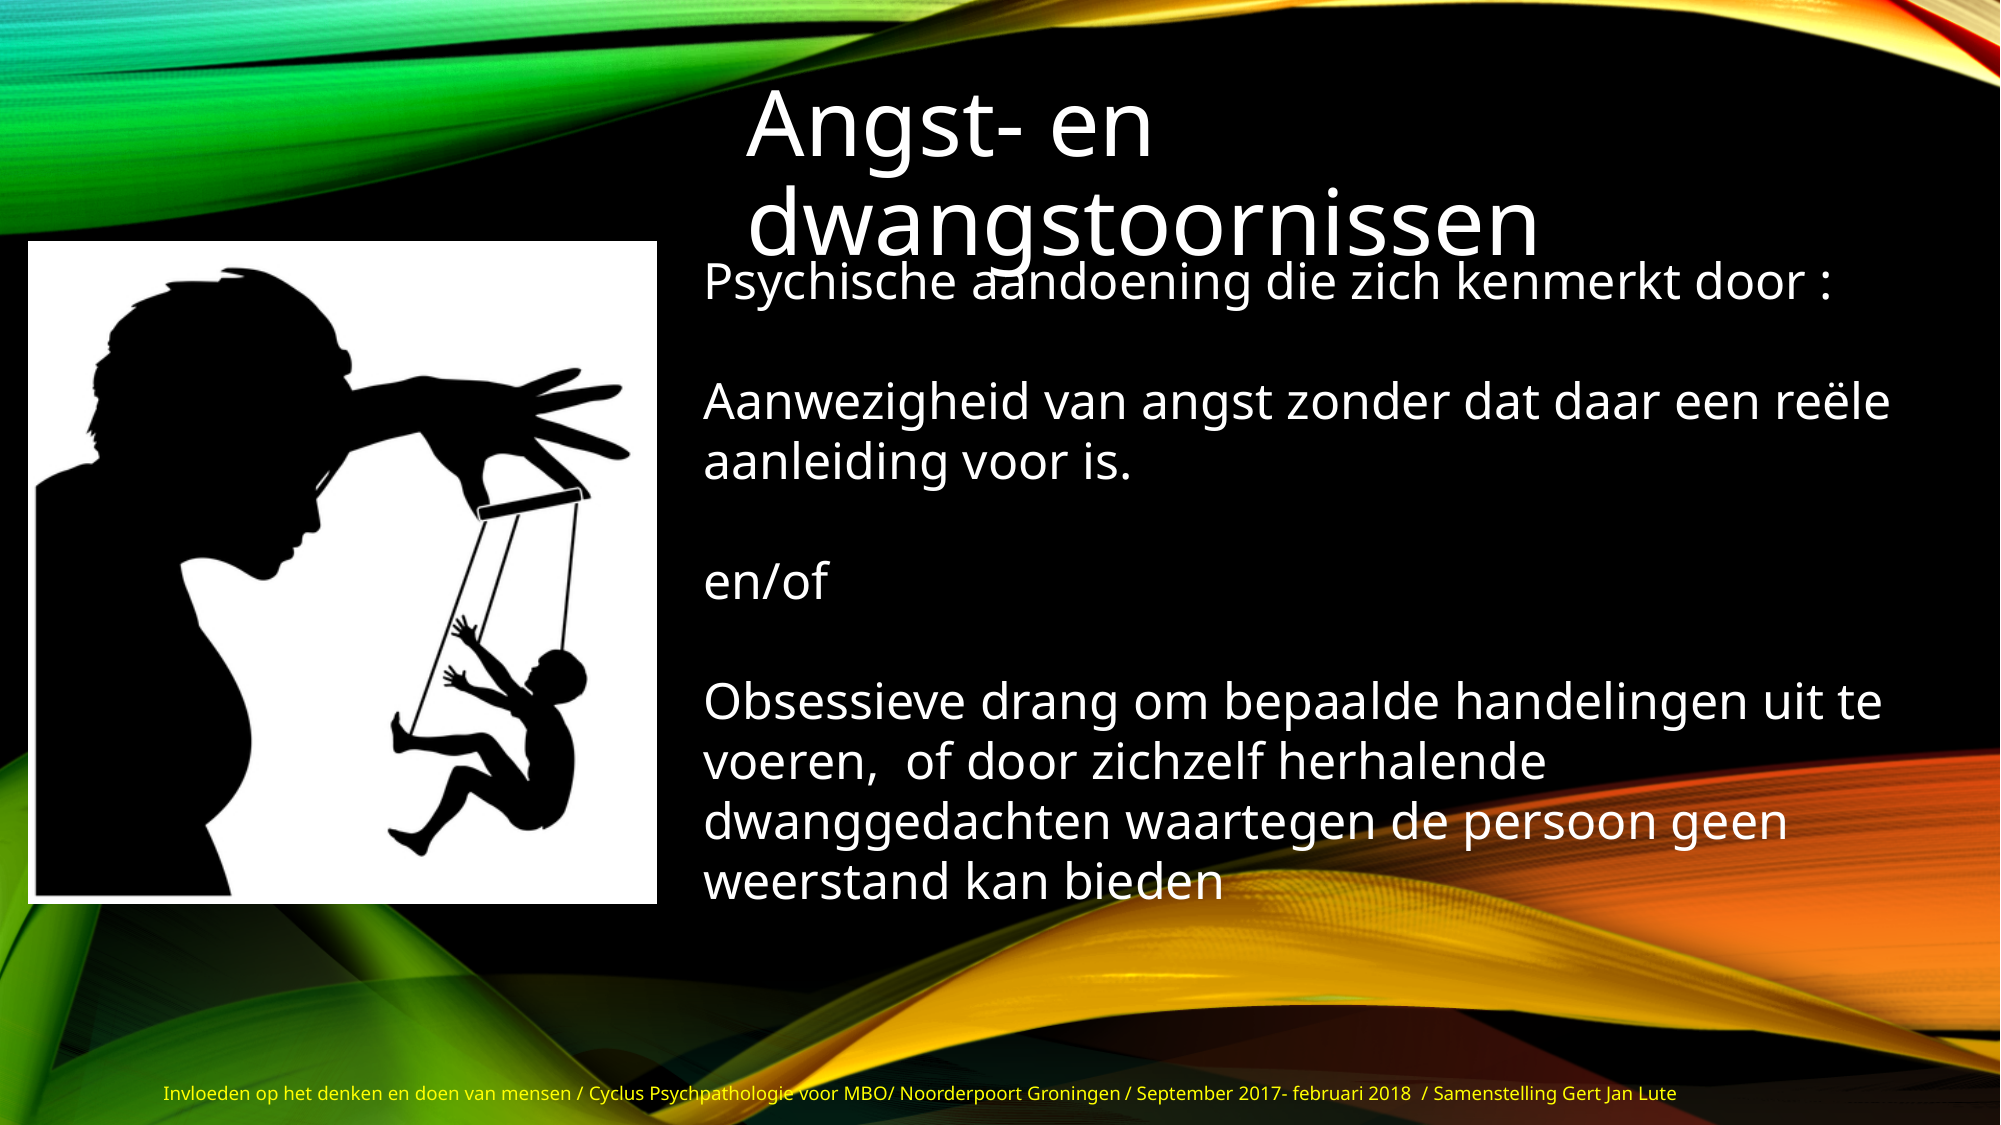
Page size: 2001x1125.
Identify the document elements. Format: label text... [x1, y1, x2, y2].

picture [0, 0, 2000, 237]
text_box Psychische aandoening die zich kenmerkt door : Aanwezigheid van angst zonder dat daar een reële aanleiding voor is. en/of Obsessieve drang om bepaalde handelingen uit te voeren, of door zichzelf herhalende dwanggedachten waartegen de persoon geen weerstand kan bieden [688, 241, 1978, 917]
subtitle Angst- en dwangstoornissen [731, 69, 1935, 183]
picture [0, 241, 2000, 1125]
text_box Invloeden op het denken en doen van mensen / Cyclus Psychpathologie voor MBO/ Noorderpoort Groningen / September 2017- februari 2018 / Samenstelling Gert Jan Lute [148, 1074, 1863, 1112]
